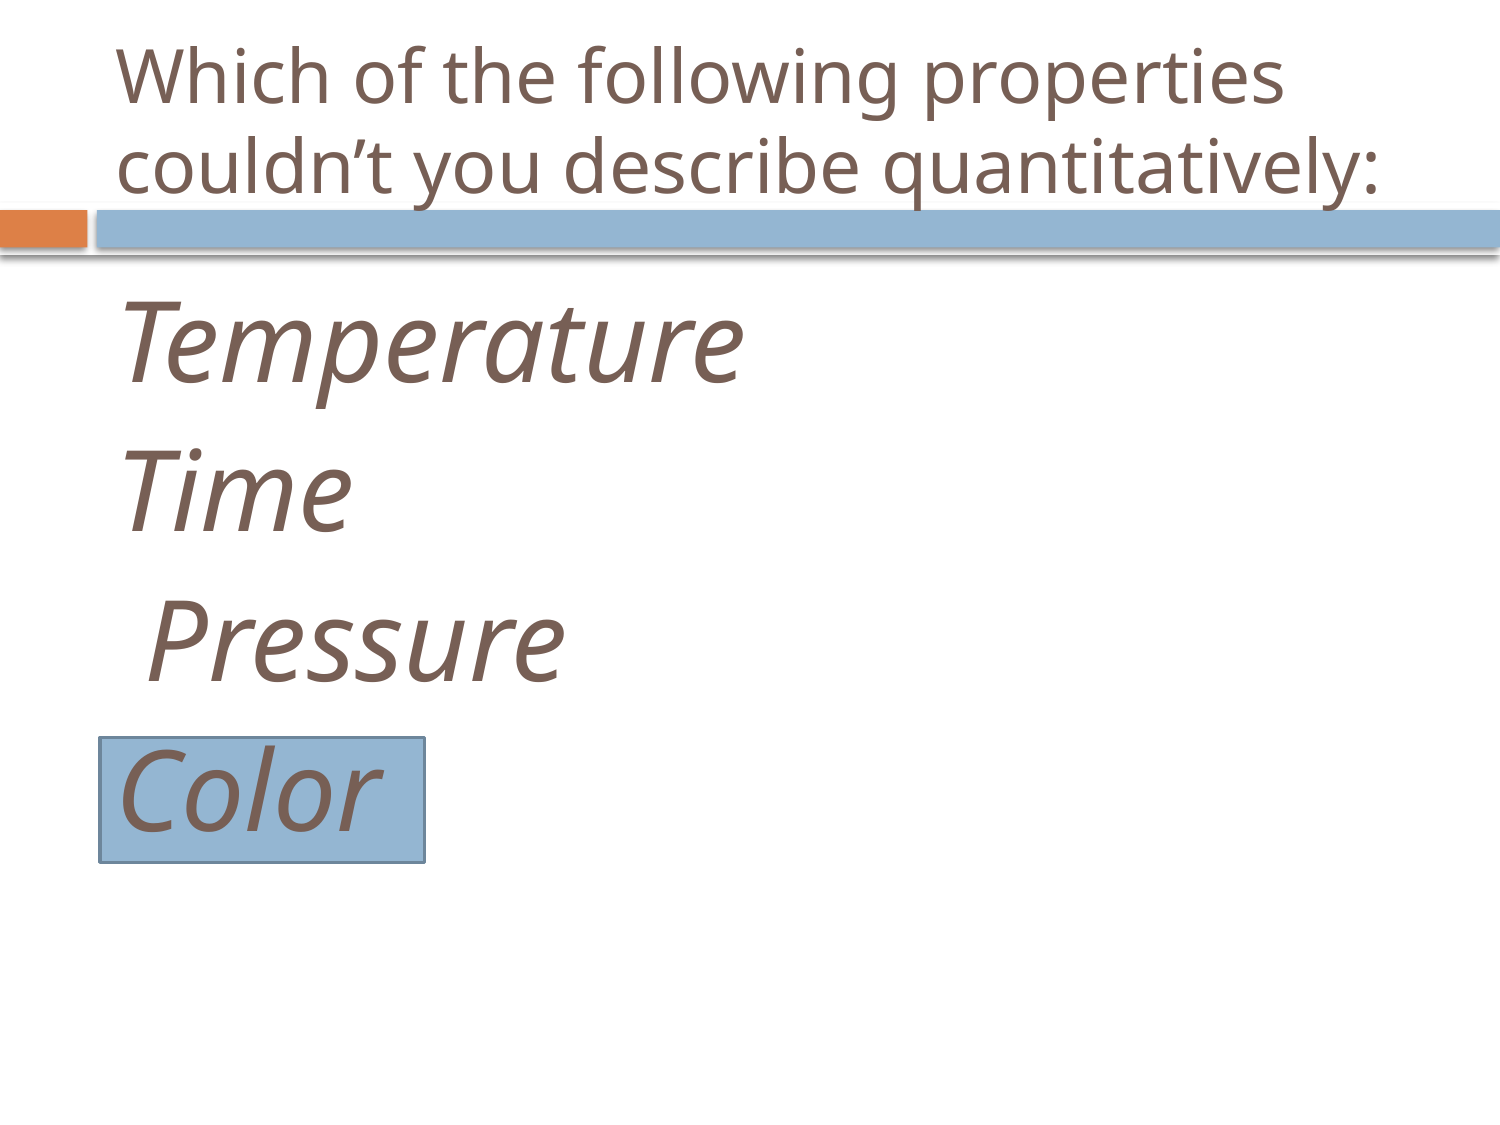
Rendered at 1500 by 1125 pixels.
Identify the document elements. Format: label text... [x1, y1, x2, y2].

list Temperature Time Pressure Color [100, 262, 1438, 1000]
title Which of the following properties couldn’t you describe quantitatively: [100, 37, 1438, 200]
